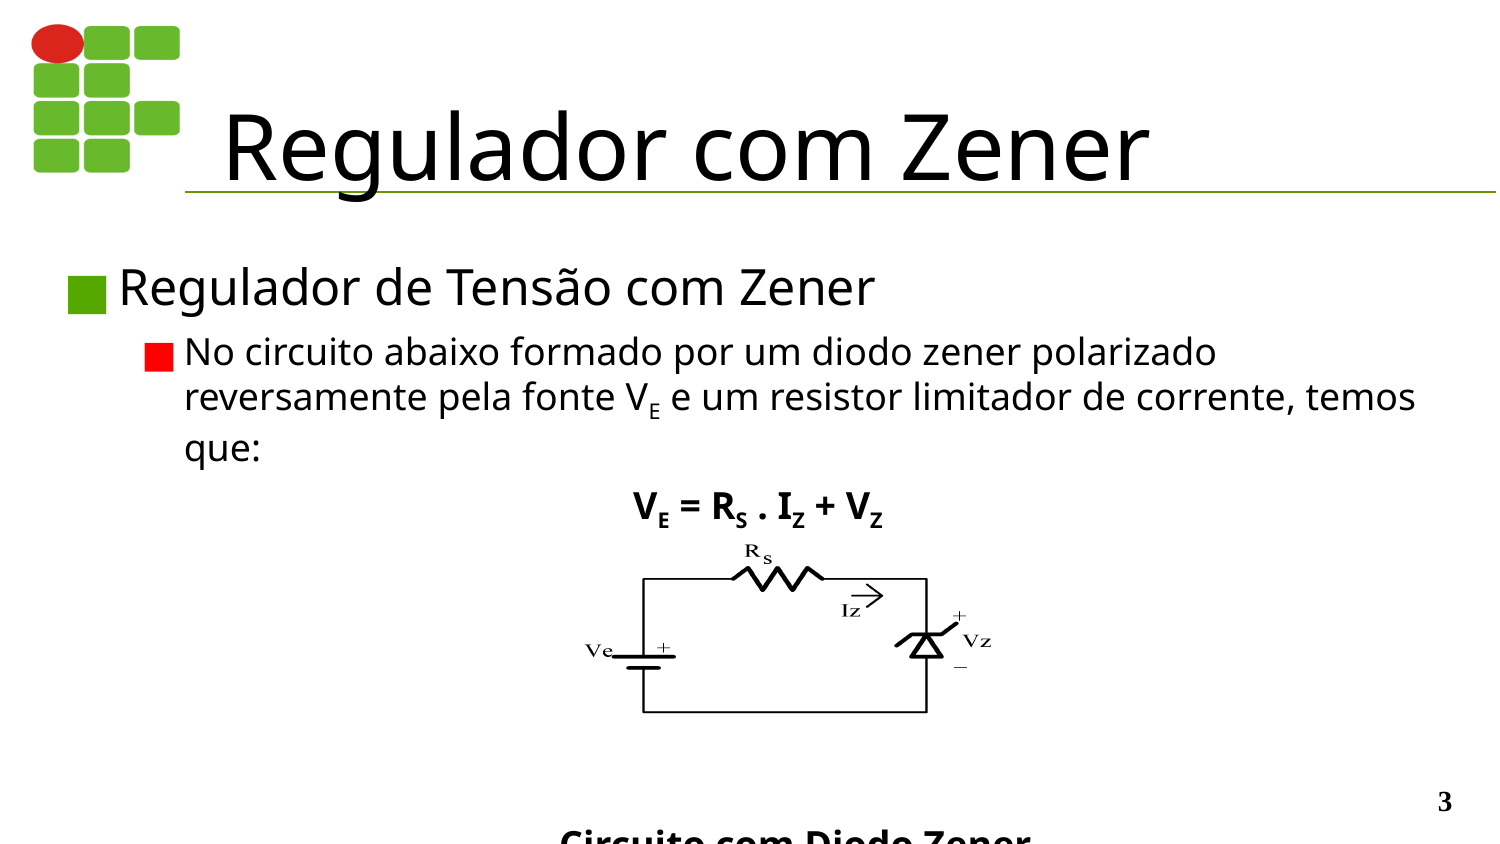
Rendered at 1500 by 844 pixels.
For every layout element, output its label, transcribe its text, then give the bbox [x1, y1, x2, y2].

picture [584, 539, 999, 715]
list Regulador de Tensão com Zener No circuito abaixo formado por um diodo zener polarizado reversamente pela fonte VE e um resistor limitador de corrente, temos que: VE = RS . IZ + VZ Circuito com Diodo Zener [46, 248, 1469, 774]
picture [29, 23, 182, 174]
title Regulador com Zener [206, 26, 1468, 207]
text_box ‹#› [1155, 774, 1468, 825]
